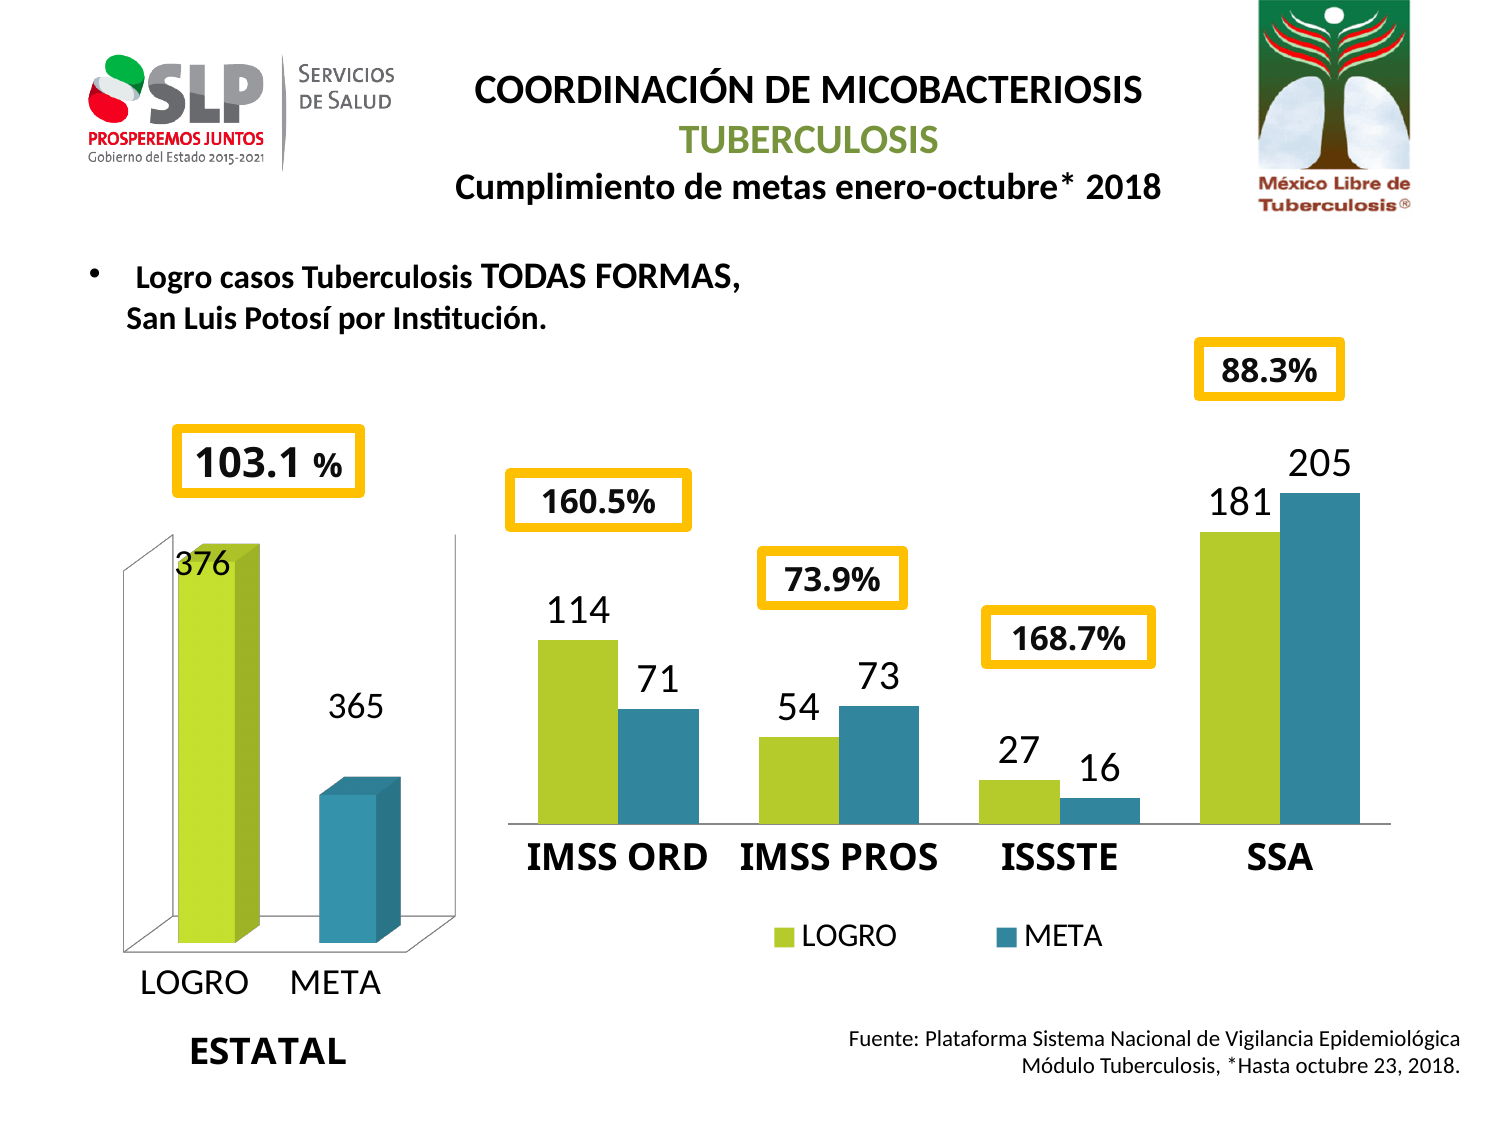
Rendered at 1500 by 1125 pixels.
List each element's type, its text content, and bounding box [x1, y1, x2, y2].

text_box Fuente: Plataforma Sistema Nacional de Vigilancia Epidemiológica Módulo Tuberculosis, *Hasta octubre 23, 2018. [487, 1015, 1477, 1086]
text_box 88.3% [1197, 340, 1343, 392]
text_box COORDINACIÓN DE MICOBACTERIOSIS TUBERCULOSIS Cumplimiento de metas enero-octubre* 2018 [354, 54, 1252, 215]
picture [88, 54, 354, 172]
picture [1257, 0, 1412, 217]
text_box 103.1 % [175, 426, 362, 476]
chart [104, 393, 1412, 1087]
text_box Logro casos Tuberculosis TODAS FORMAS, San Luis Potosí por Institución. [74, 243, 892, 344]
